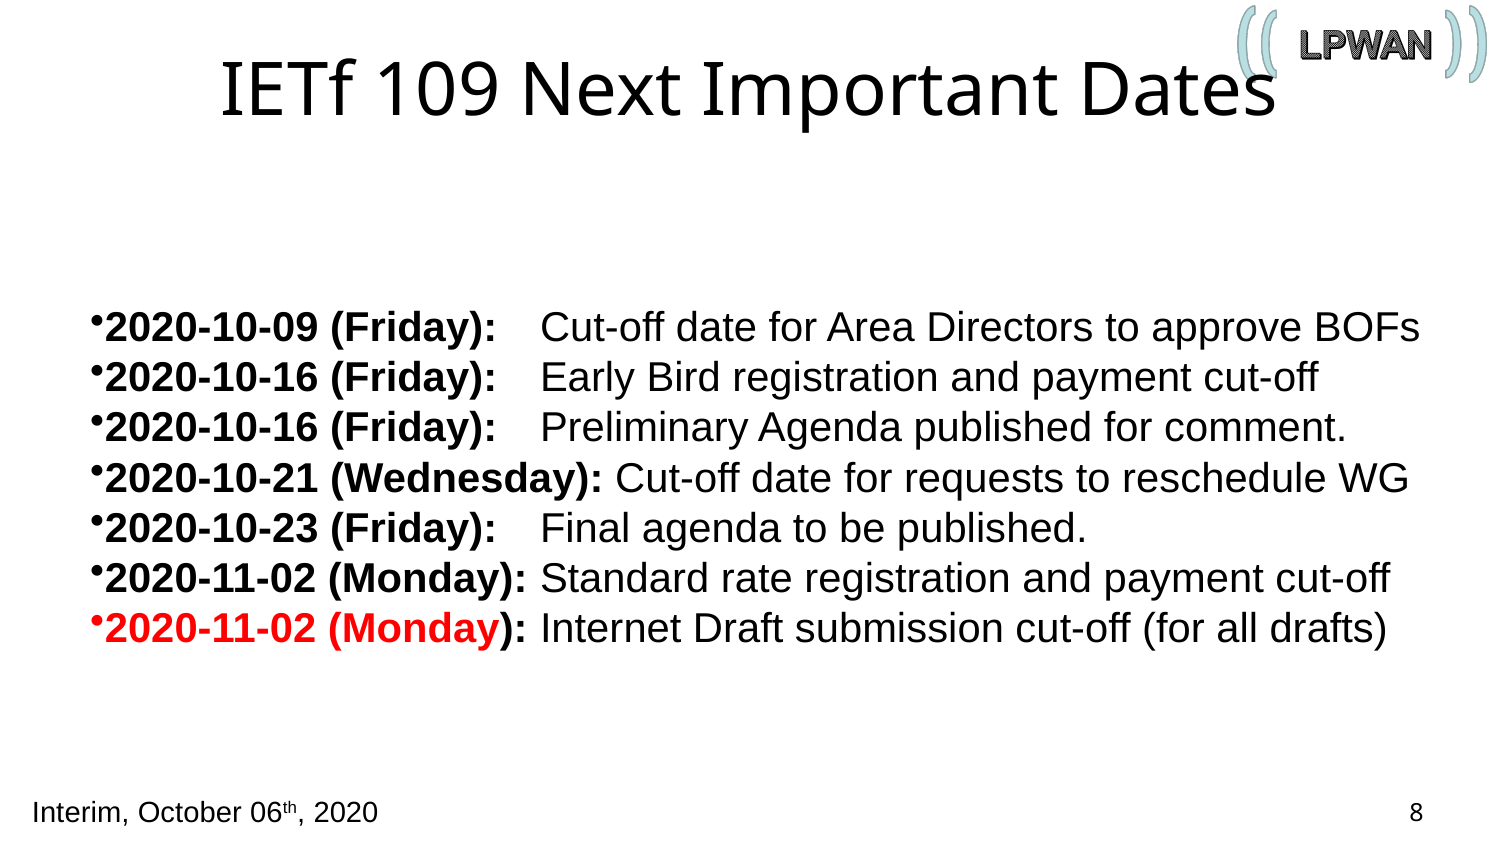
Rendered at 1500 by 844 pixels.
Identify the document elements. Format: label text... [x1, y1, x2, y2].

slide_number 8 [1358, 791, 1439, 837]
picture [1237, 5, 1487, 83]
title IETf 109 Next Important Dates [75, 33, 1425, 139]
list 2020-10-09 (Friday): Cut-off date for Area Directors to approve BOFs 2020-10-16 (Friday): Early Bird registration and payment cut-off 2020-10-16 (Friday): Preliminary Agenda published for comment. 2020-10-21 (Wednesday): Cut-off date for requests to reschedule WG 2020-10-23 (Friday): Final agenda to be published. 2020-11-02 (Monday): Standard rate registration and payment cut-off 2020-11-02 (Monday): Internet Draft submission cut-off (for all drafts) [75, 230, 1446, 721]
